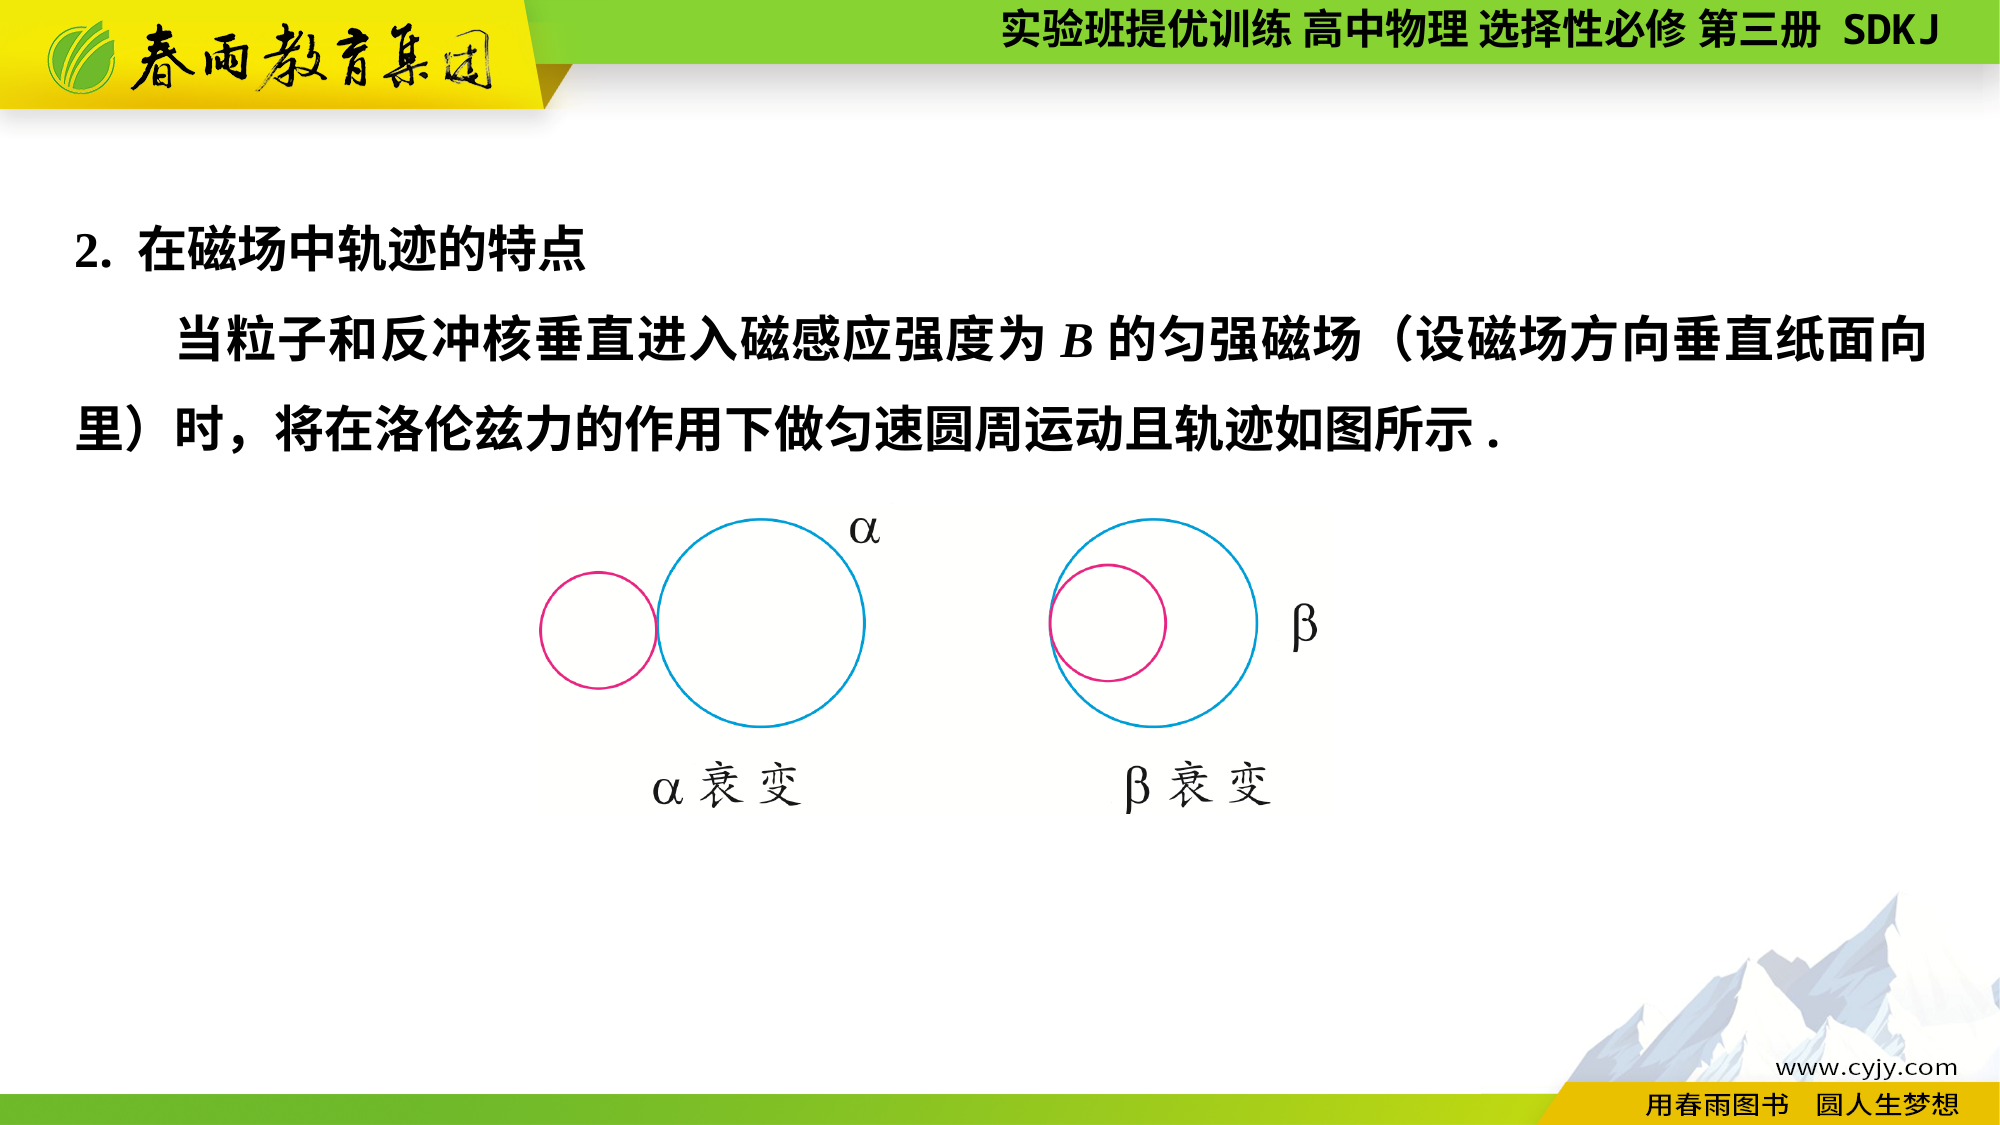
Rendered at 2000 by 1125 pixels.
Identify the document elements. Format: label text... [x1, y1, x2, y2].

picture [0, 0, 2000, 1125]
list 2. 在磁场中轨迹的特点 当粒子和反冲核垂直进入磁感应强度为B的匀强磁场（设磁场方向垂直纸面向里）时，将在洛伦兹力的作用下做匀速圆周运动且轨迹如图所示. [59, 179, 1944, 457]
